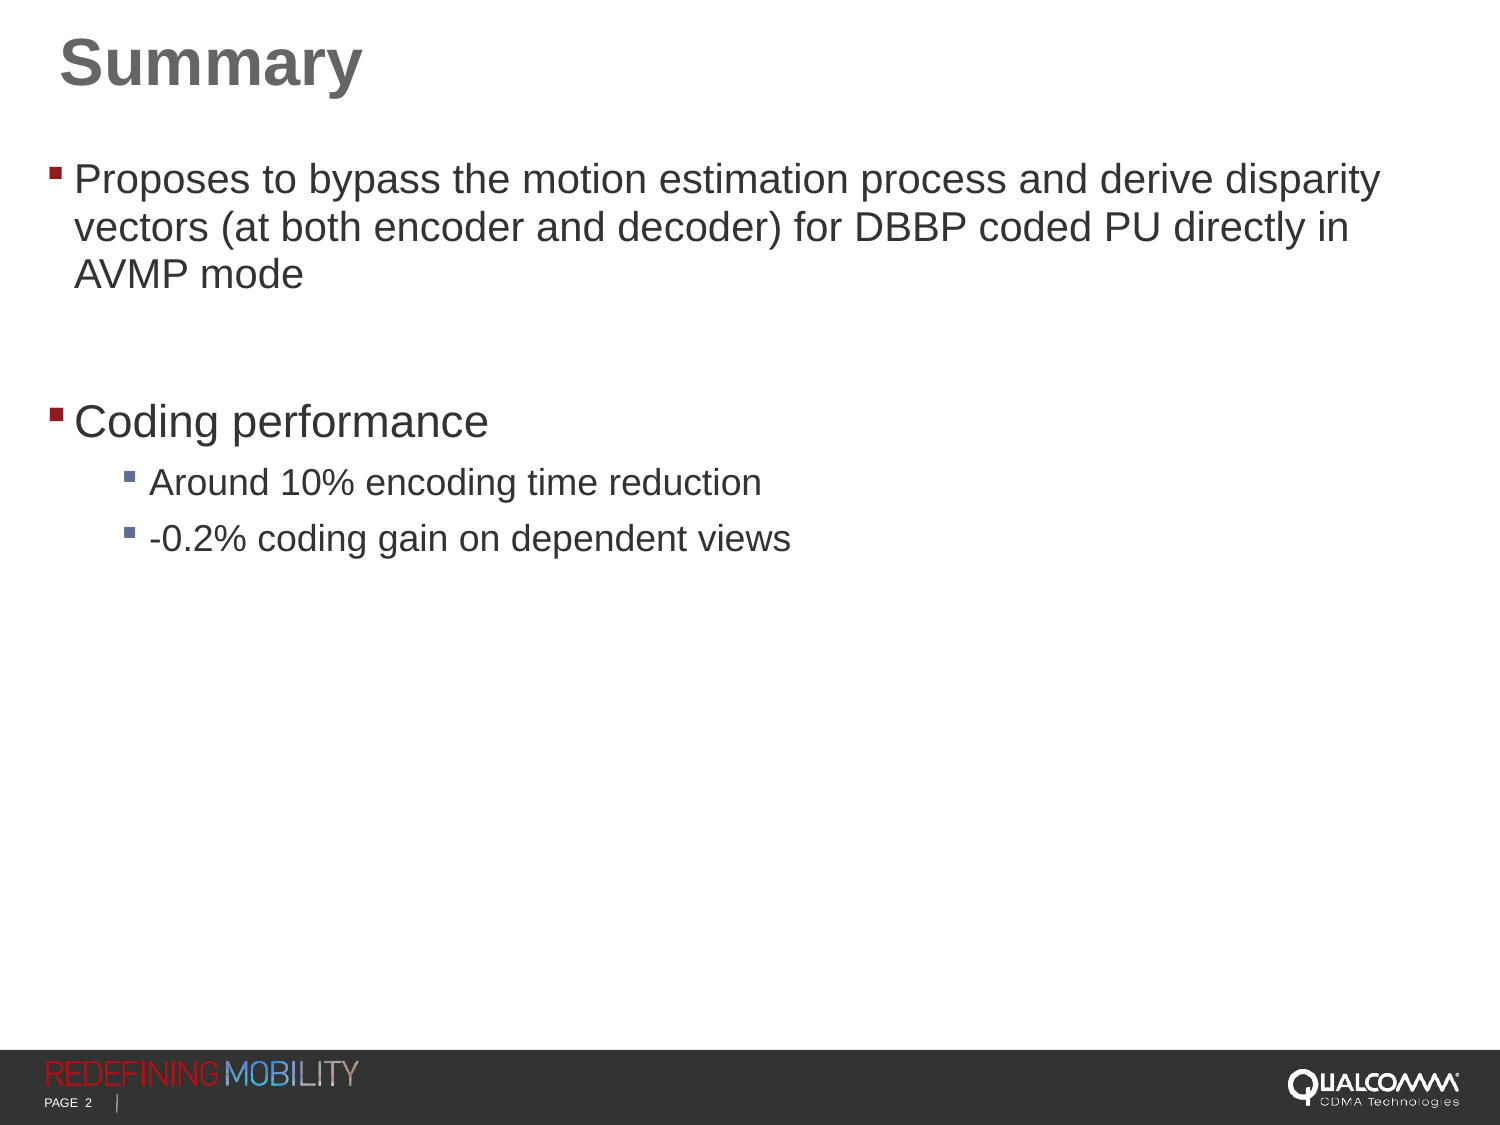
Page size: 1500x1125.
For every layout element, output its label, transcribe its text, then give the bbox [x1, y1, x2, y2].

picture [31, 1049, 369, 1098]
title Summary [44, 20, 1483, 113]
list Proposes to bypass the motion estimation process and derive disparity vectors (at both encoder and decoder) for DBBP coded PU directly in AVMP mode Coding performance Around 10% encoding time reduction -0.2% coding gain on dependent views [30, 148, 1469, 1021]
picture [1278, 1058, 1478, 1114]
